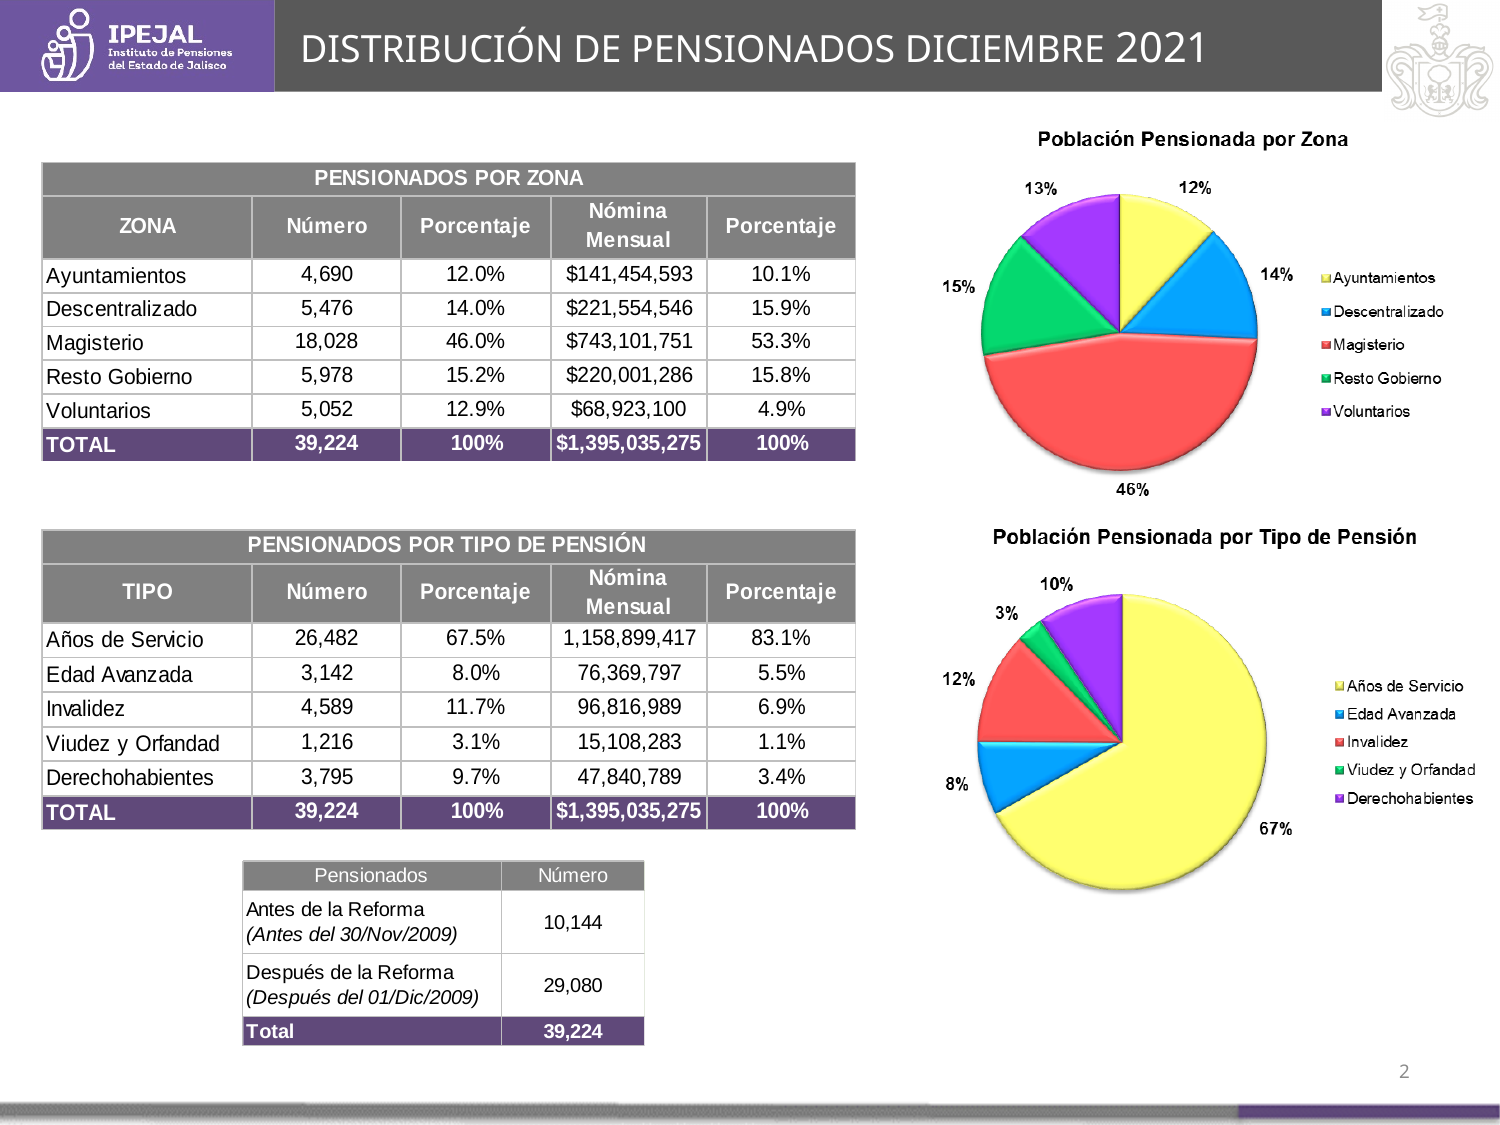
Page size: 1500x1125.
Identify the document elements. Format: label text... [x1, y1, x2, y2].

picture [0, 1096, 1500, 1125]
picture [41, 161, 858, 463]
picture [897, 113, 1493, 933]
slide_number 2 [1074, 1042, 1425, 1103]
text_box DISTRIBUCIÓN DE PENSIONADOS DICIEMBRE 2021 [285, 19, 1500, 74]
picture [0, 0, 275, 92]
picture [242, 860, 646, 1047]
picture [41, 528, 858, 832]
